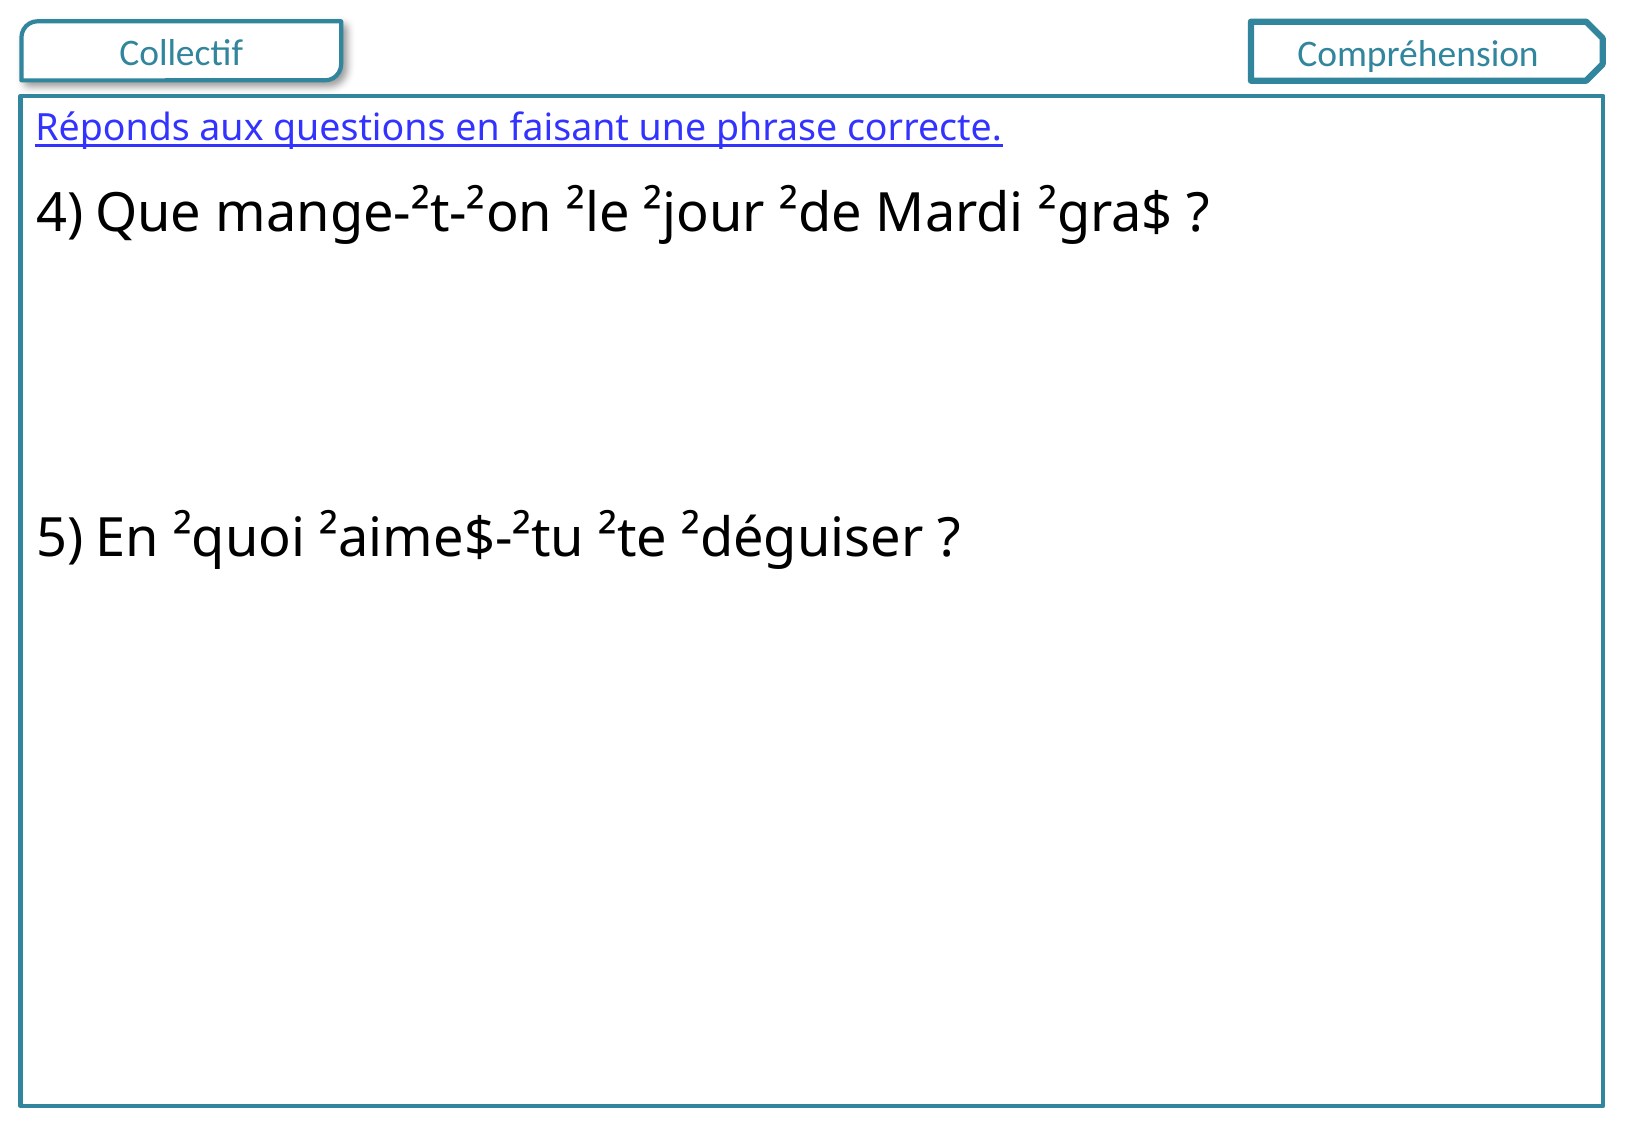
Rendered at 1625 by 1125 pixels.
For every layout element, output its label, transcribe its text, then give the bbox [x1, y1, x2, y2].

list Compréhension [1251, 21, 1585, 81]
list Que mange-²t-²on ²le ²jour ²de Mardi ²gra$ ? En ²quoi ²aime$-²tu ²te ²déguiser ? [21, 137, 1604, 1106]
list Réponds aux questions en faisant une phrase correcte. [18, 94, 1605, 1108]
